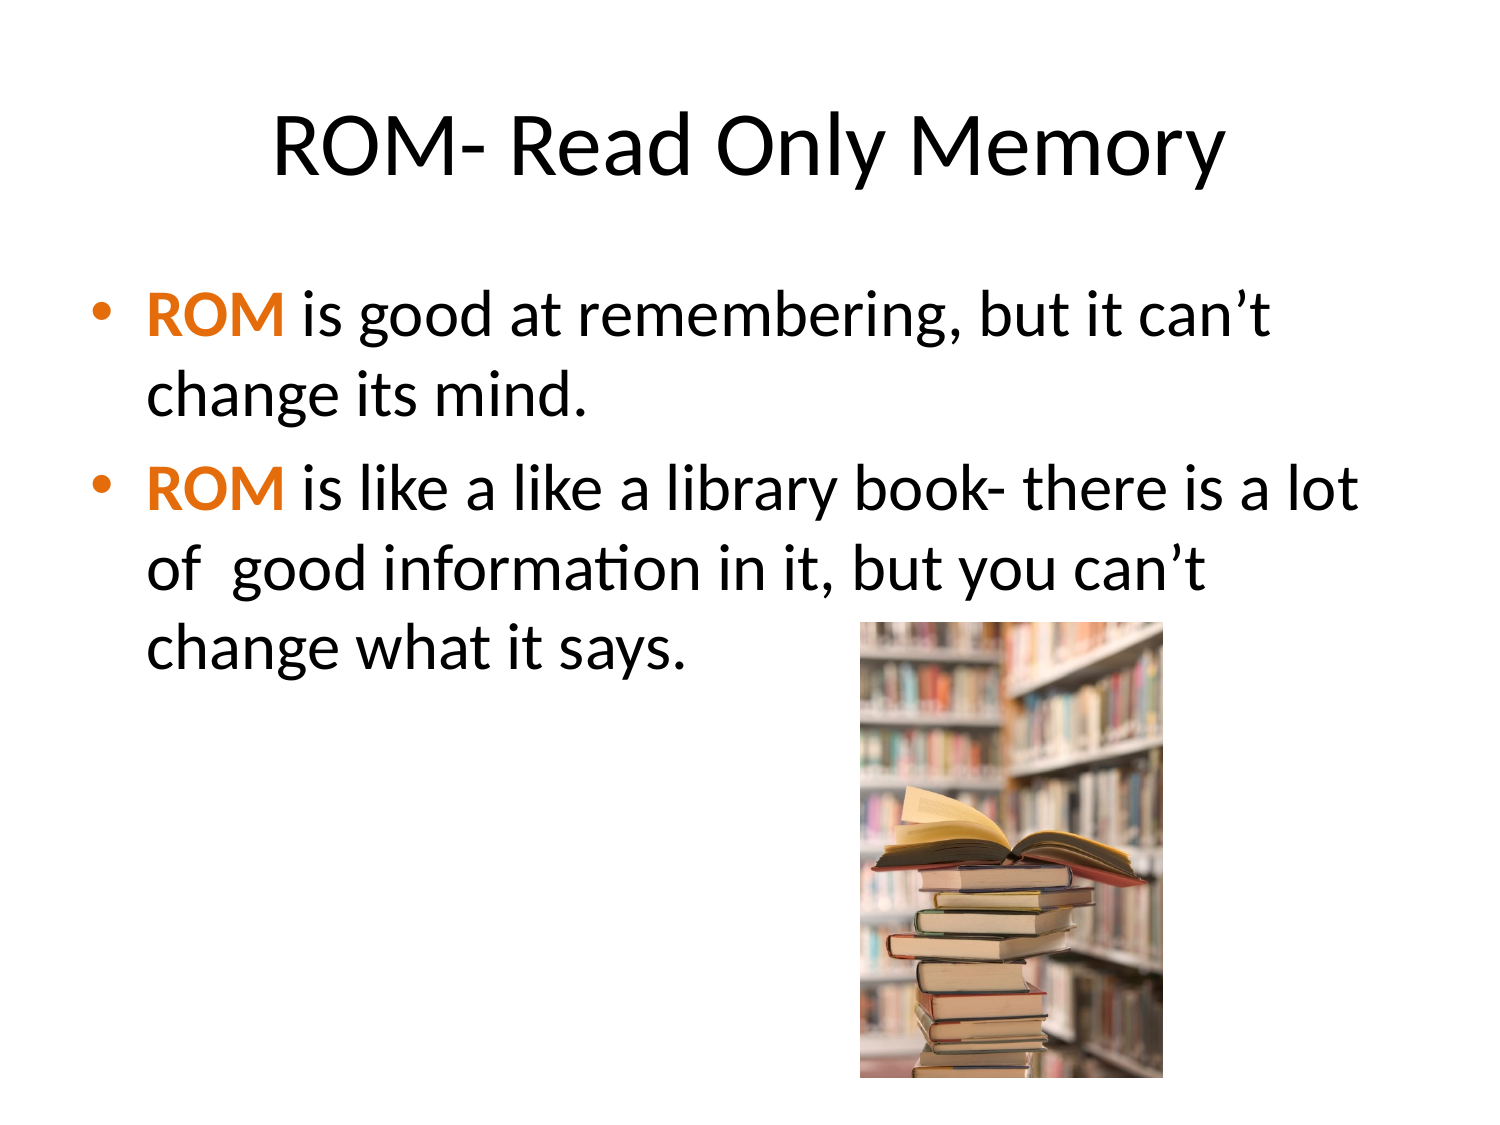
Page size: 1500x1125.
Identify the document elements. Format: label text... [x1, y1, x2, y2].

title ROM- Read Only Memory [75, 45, 1425, 233]
list ROM is good at remembering, but it can’t change its mind. ROM is like a like a library book- there is a lot of good information in it, but you can’t change what it says. [75, 262, 1425, 1005]
picture [860, 622, 1164, 1078]
